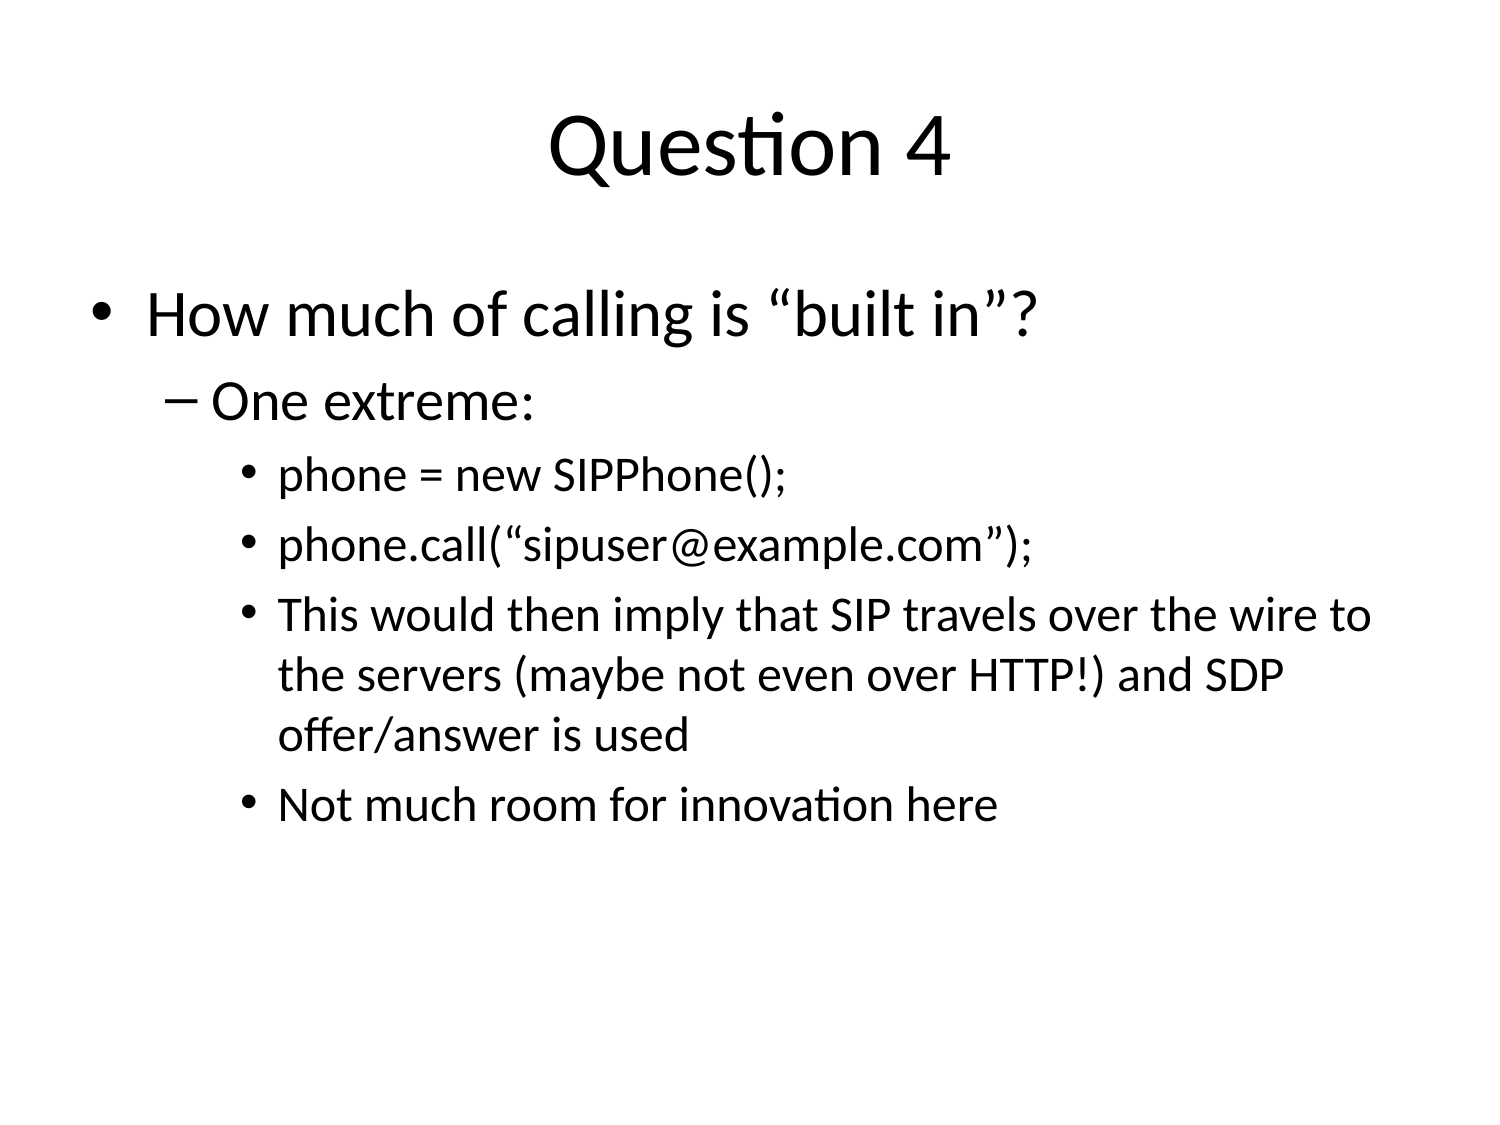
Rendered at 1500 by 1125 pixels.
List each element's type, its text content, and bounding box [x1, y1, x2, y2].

title Question 4 [75, 45, 1425, 233]
list How much of calling is “built in”? One extreme: phone = new SIPPhone(); phone.call(“sipuser@example.com”); This would then imply that SIP travels over the wire to the servers (maybe not even over HTTP!) and SDP offer/answer is used Not much room for innovation here [75, 262, 1425, 1005]
